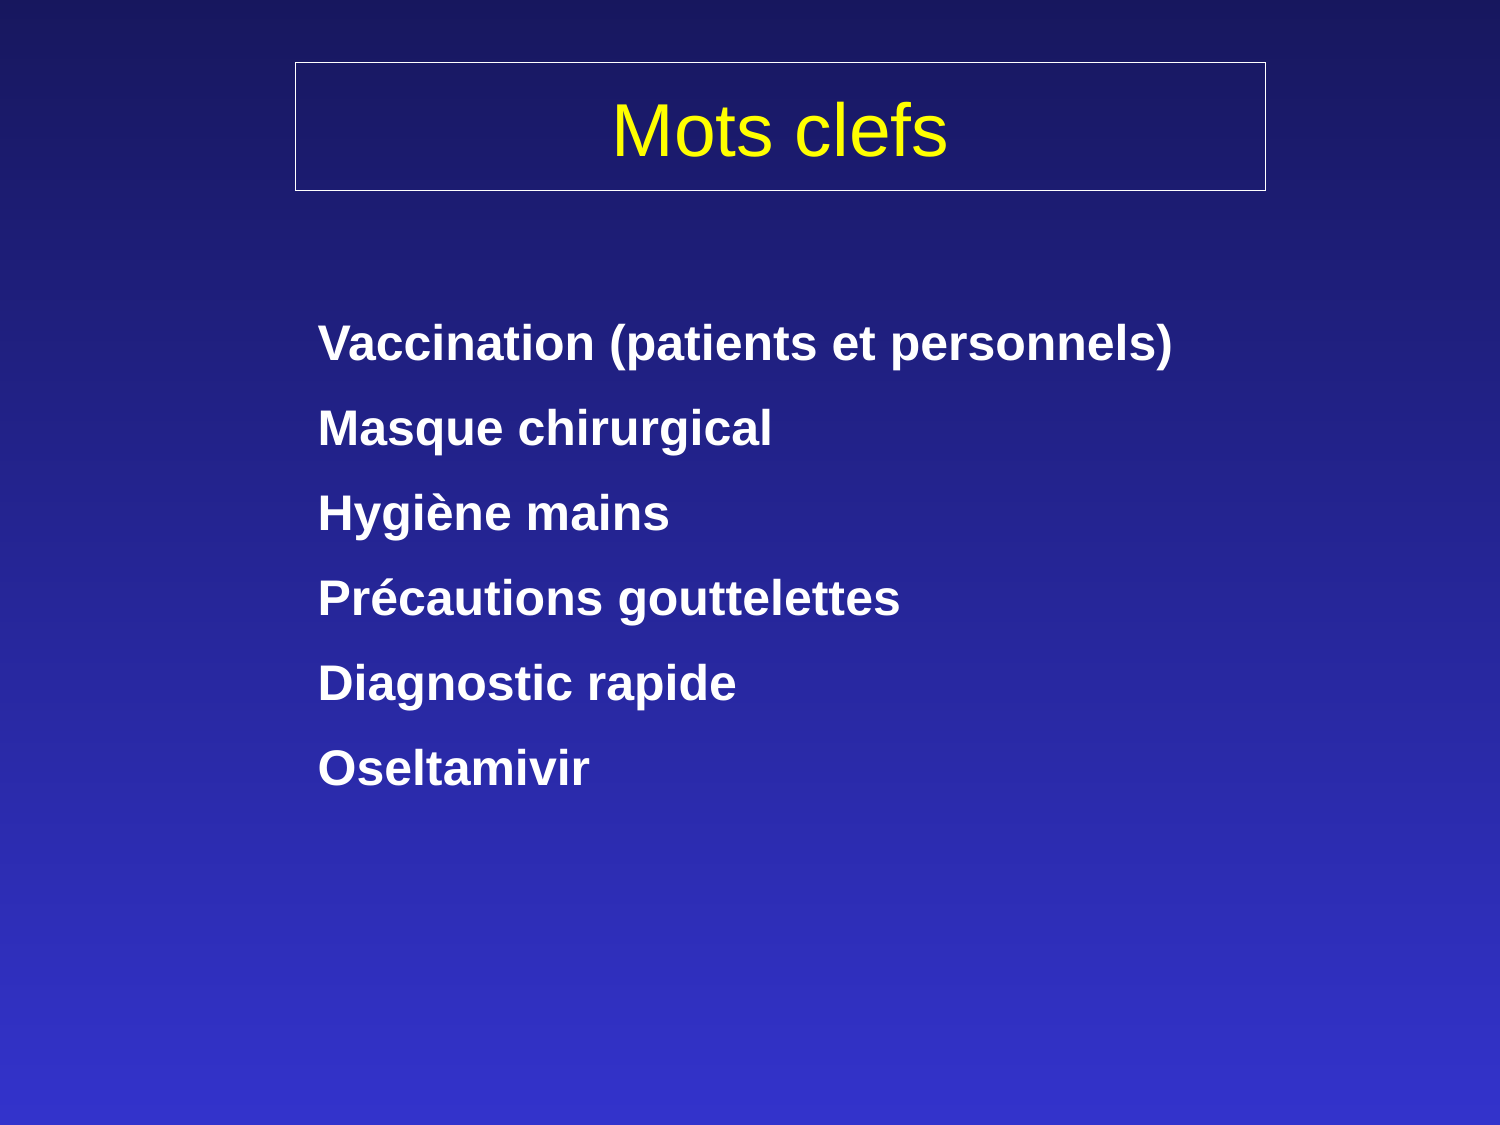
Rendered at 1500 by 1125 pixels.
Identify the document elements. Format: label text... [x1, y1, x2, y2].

title Mots clefs [295, 62, 1266, 191]
text_box Vaccination (patients et personnels) Masque chirurgical Hygiène mains Précautions gouttelettes Diagnostic rapide Oseltamivir [302, 303, 1198, 803]
